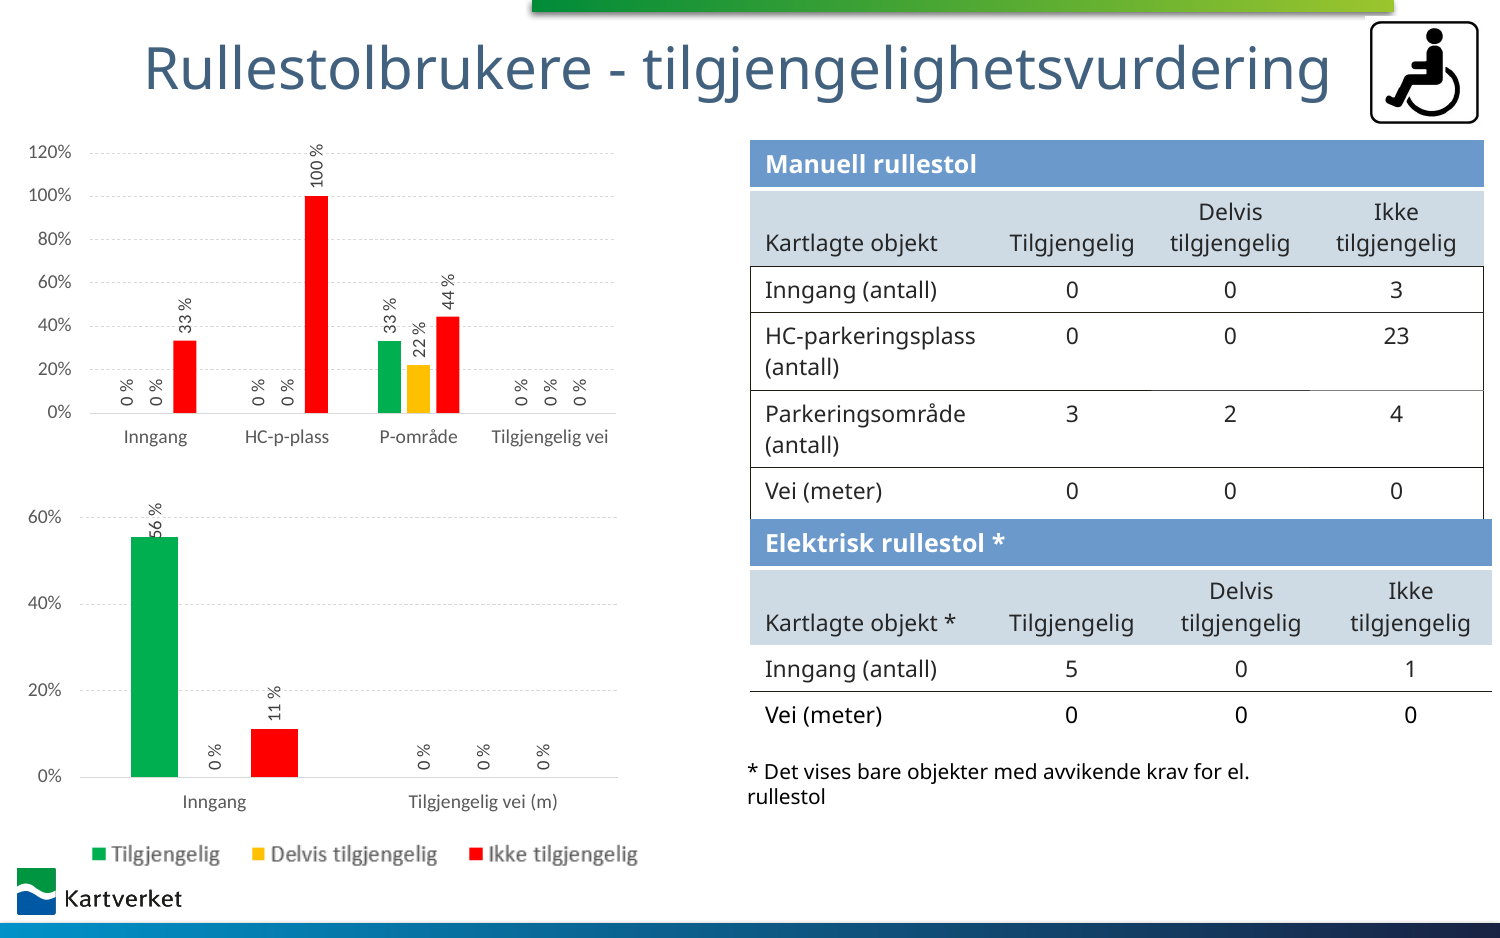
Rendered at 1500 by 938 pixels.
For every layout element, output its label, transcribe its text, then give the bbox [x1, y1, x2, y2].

table_cell Kartlagte objekt * [750, 570, 991, 645]
table_cell Vei (meter) [751, 468, 994, 519]
text_box Rullestolbrukere - tilgjengelighetsvurdering [39, 12, 1348, 109]
table_cell 0 [1151, 468, 1310, 519]
table_cell Delvis tilgjengelig [1153, 570, 1330, 645]
table_cell Kartlagte objekt [750, 191, 994, 266]
table_cell 0 [994, 313, 1151, 390]
table_header Elektrisk rullestol * [750, 519, 1492, 566]
table_cell 0 [1330, 692, 1492, 738]
picture [20, 499, 630, 822]
table_cell 3 [994, 391, 1151, 467]
table_cell 0 [994, 468, 1151, 519]
table_cell Ikke tilgjengelig [1310, 191, 1484, 266]
table_cell 0 [1151, 267, 1310, 312]
picture [20, 135, 629, 457]
table_cell 4 [1310, 391, 1483, 467]
table_cell Vei (meter) [750, 692, 991, 738]
table_cell HC-parkeringsplass (antall) [751, 313, 994, 390]
table_cell Inngang (antall) [750, 645, 991, 691]
table_cell 0 [1310, 468, 1483, 519]
table_cell Delvis tilgjengelig [1151, 191, 1310, 266]
table_cell 2 [1151, 391, 1310, 467]
table_cell Tilgjengelig [991, 570, 1153, 645]
text_box * Det vises bare objekter med avvikende krav for el. rullestol [732, 751, 1317, 816]
table_cell 1 [1330, 645, 1492, 691]
table_cell Ikke tilgjengelig [1330, 570, 1492, 645]
table_cell 0 [1153, 692, 1330, 738]
table_cell Parkeringsområde (antall) [751, 391, 994, 467]
table_cell 3 [1310, 267, 1483, 312]
table_cell 0 [1153, 645, 1330, 691]
picture [1365, 16, 1484, 129]
table_cell 0 [1151, 313, 1310, 390]
table_cell 0 [991, 692, 1153, 738]
table_cell 5 [991, 645, 1153, 691]
table_cell Inngang (antall) [751, 267, 994, 312]
table_cell 23 [1310, 313, 1483, 390]
table_cell Tilgjengelig [994, 191, 1151, 266]
picture [86, 838, 643, 870]
table_cell 0 [994, 267, 1151, 312]
table_header Manuell rullestol [750, 140, 1484, 187]
